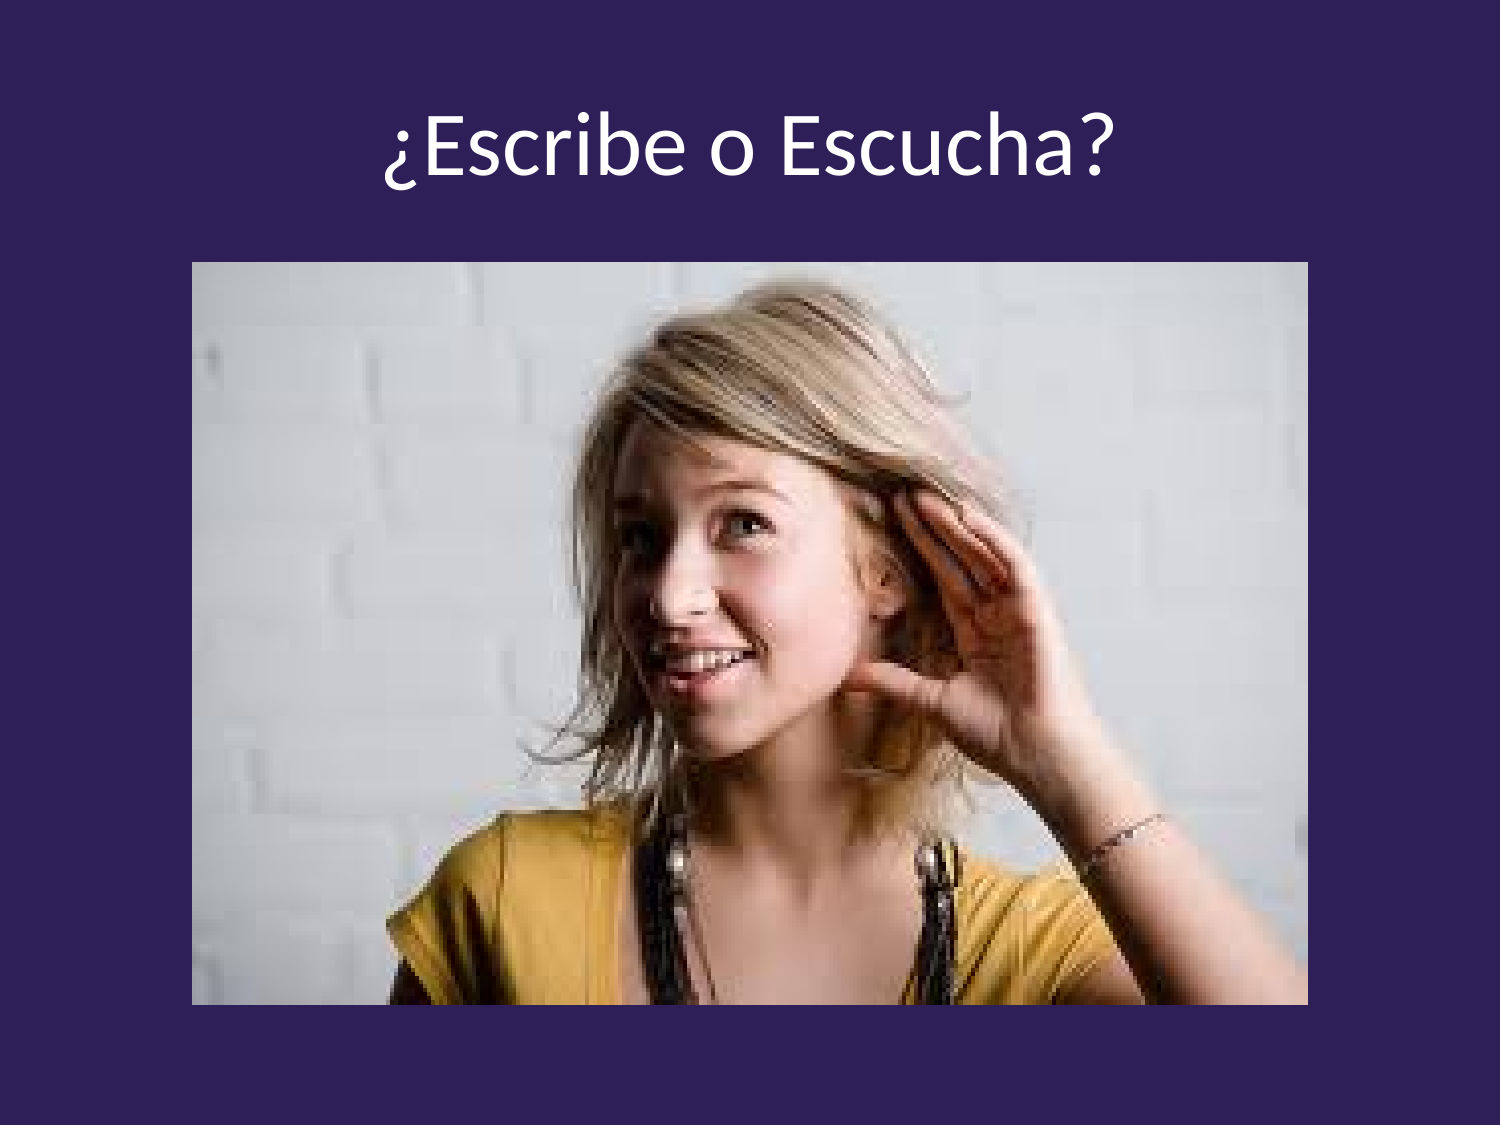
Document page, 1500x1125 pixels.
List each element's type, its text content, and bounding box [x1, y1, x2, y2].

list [74, 262, 1426, 1006]
title ¿Escribe o Escucha? [75, 45, 1425, 233]
